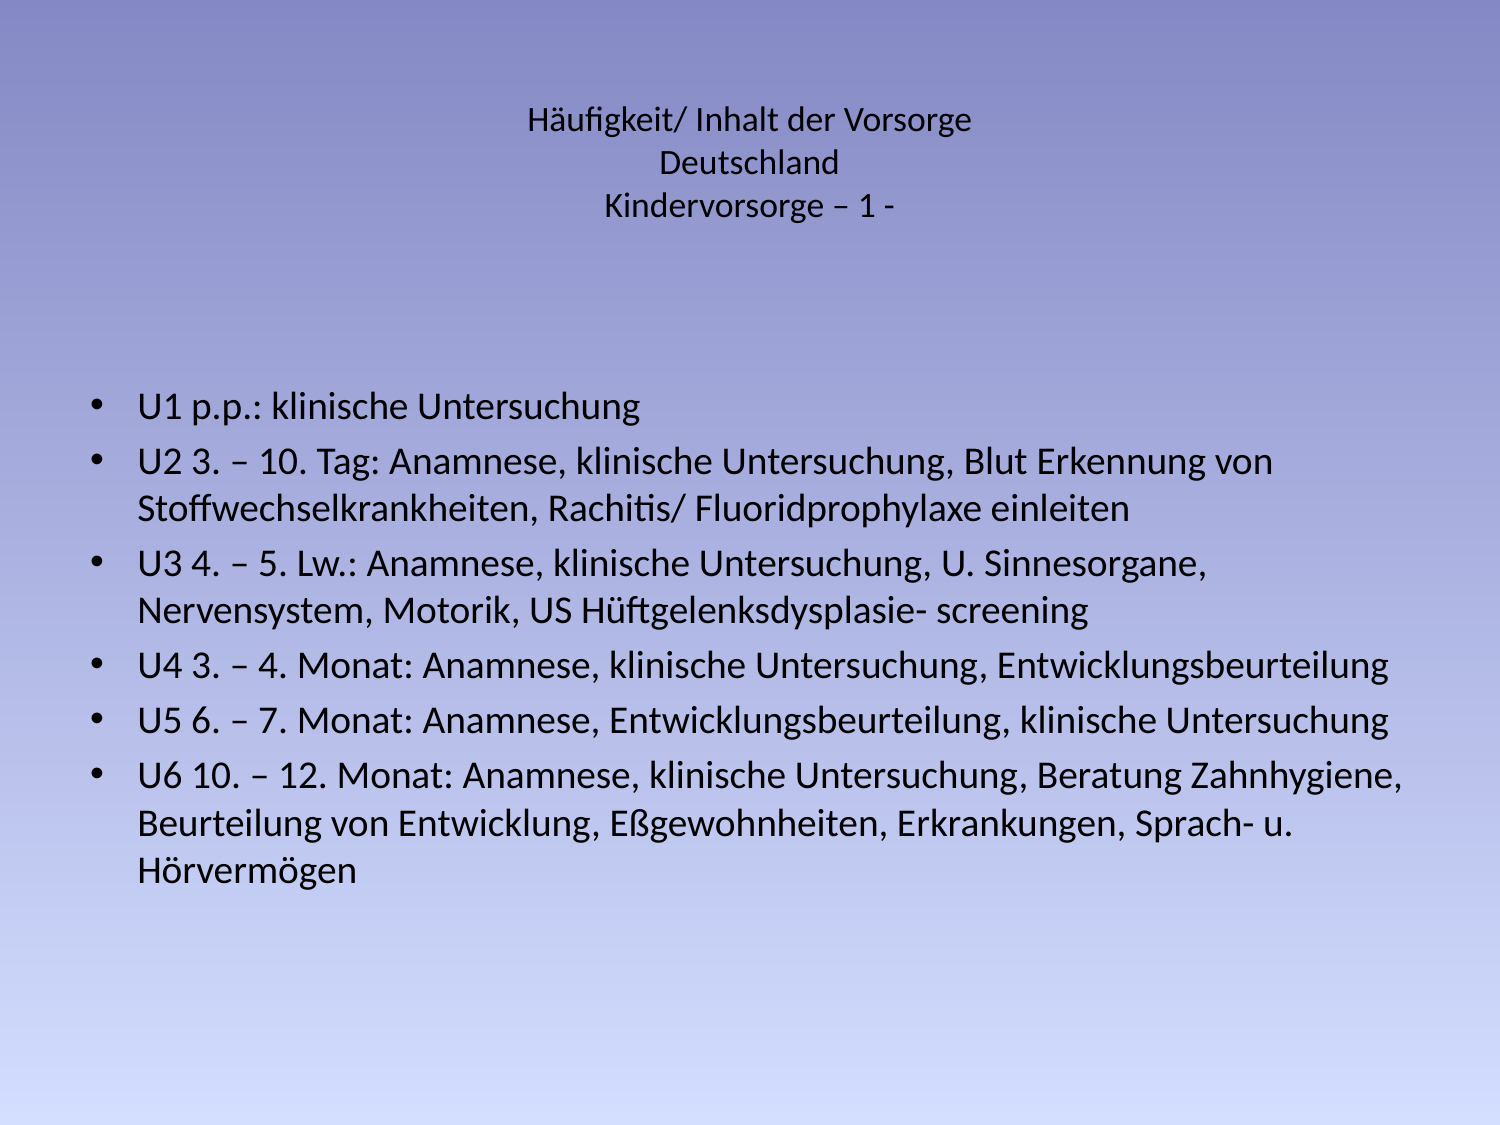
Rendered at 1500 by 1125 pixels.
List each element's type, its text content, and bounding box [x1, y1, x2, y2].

list U1 p.p.: klinische Untersuchung U2 3. – 10. Tag: Anamnese, klinische Untersuchung, Blut Erkennung von Stoffwechselkrankheiten, Rachitis/ Fluoridprophylaxe einleiten U3 4. – 5. Lw.: Anamnese, klinische Untersuchung, U. Sinnesorgane, Nervensystem, Motorik, US Hüftgelenksdysplasie- screening U4 3. – 4. Monat: Anamnese, klinische Untersuchung, Entwicklungsbeurteilung U5 6. – 7. Monat: Anamnese, Entwicklungsbeurteilung, klinische Untersuchung U6 10. – 12. Monat: Anamnese, klinische Untersuchung, Beratung Zahnhygiene, Beurteilung von Entwicklung, Eßgewohnheiten, Erkrankungen, Sprach- u. Hörvermögen [75, 262, 1425, 1005]
title Häufigkeit/ Inhalt der Vorsorge Deutschland Kindervorsorge – 1 - [75, 45, 1425, 233]
